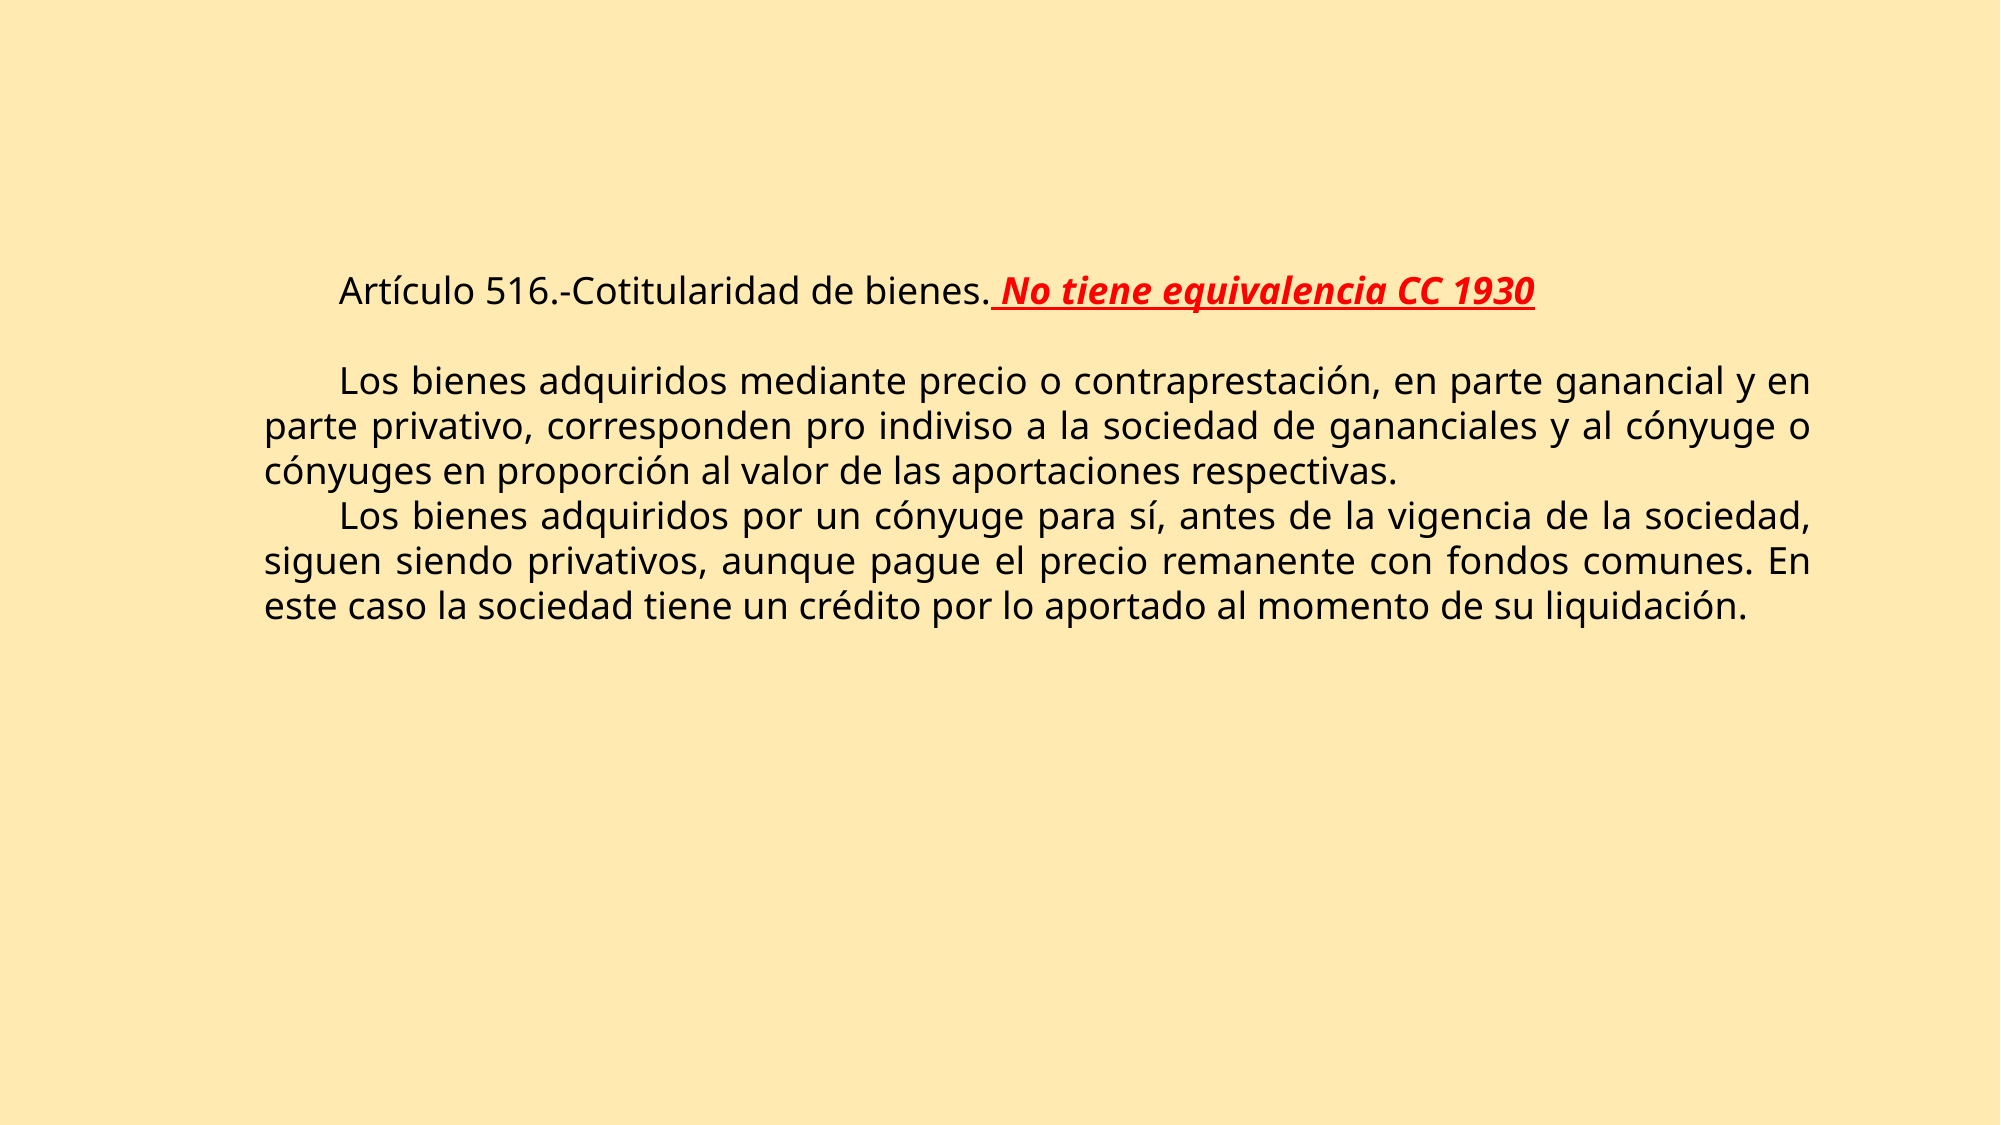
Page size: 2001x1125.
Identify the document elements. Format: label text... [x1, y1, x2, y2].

text_box Artículo 516.-Cotitularidad de bienes. No tiene equivalencia CC 1930 Los bienes adquiridos mediante precio o contraprestación, en parte ganancial y en parte privativo, corresponden pro indiviso a la sociedad de gananciales y al cónyuge o cónyuges en proporción al valor de las aportaciones respectivas. Los bienes adquiridos por un cónyuge para sí, antes de la vigencia de la sociedad, siguen siendo privativos, aunque pague el precio remanente con fondos comunes. En este caso la sociedad tiene un crédito por lo aportado al momento de su liquidación. [249, 259, 1828, 635]
